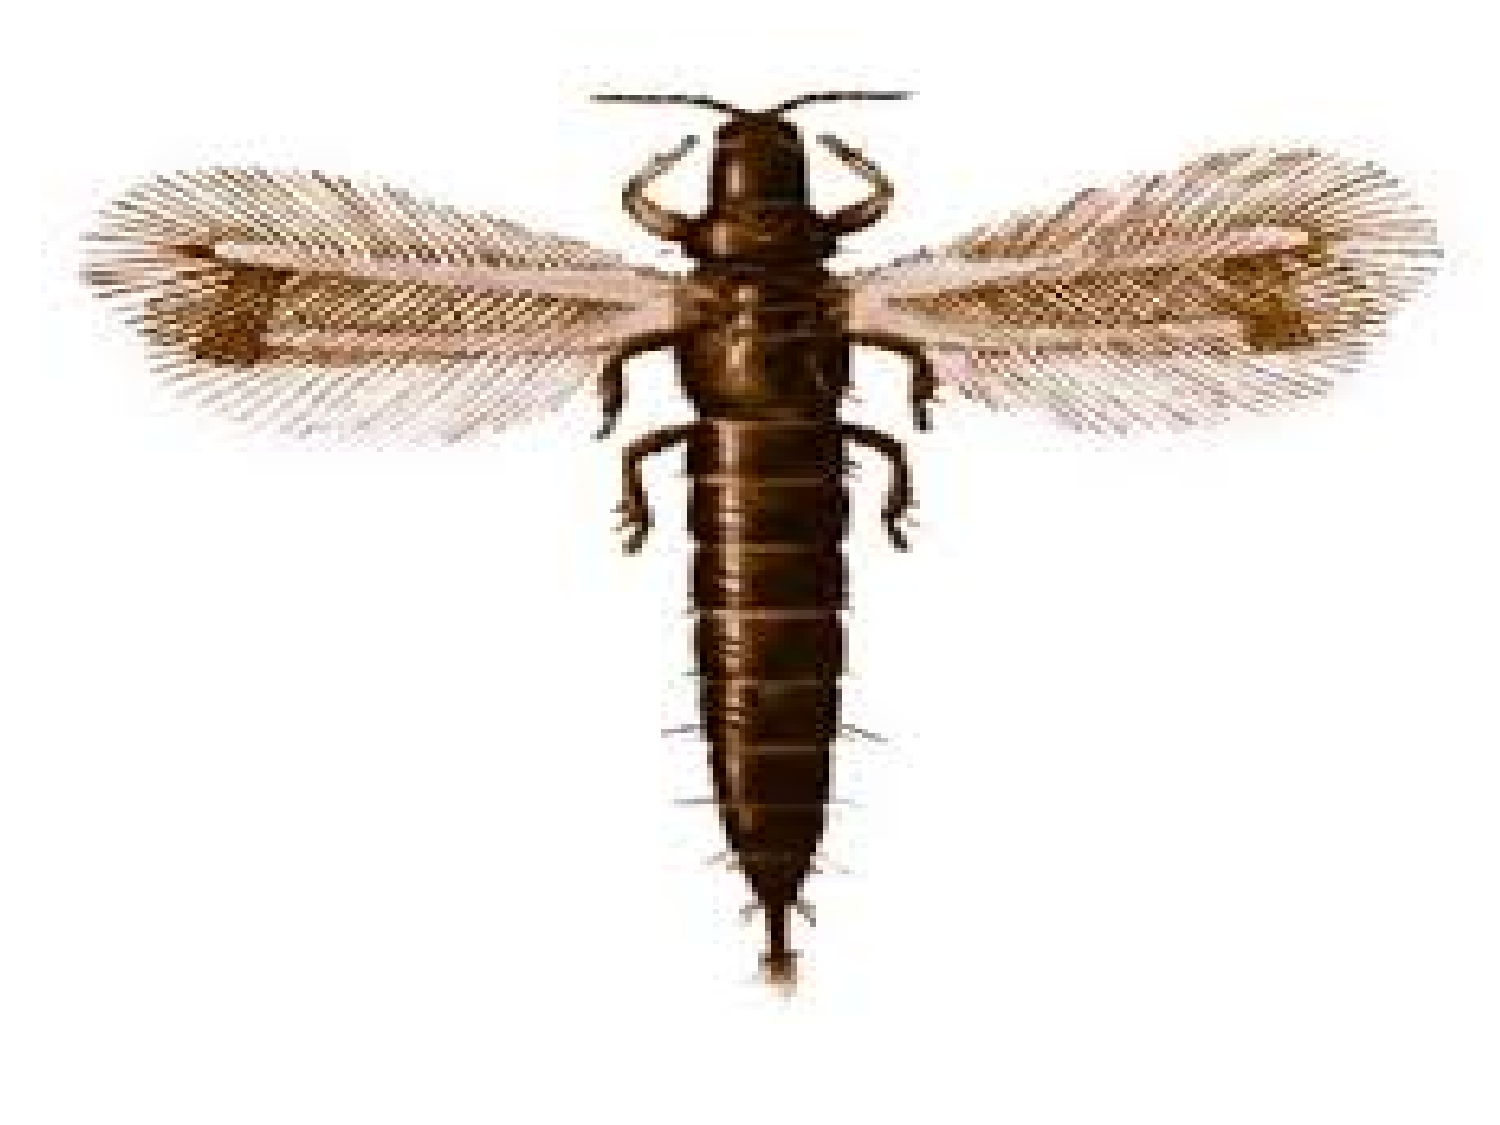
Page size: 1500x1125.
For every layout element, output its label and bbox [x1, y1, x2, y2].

picture [41, 30, 1483, 1024]
